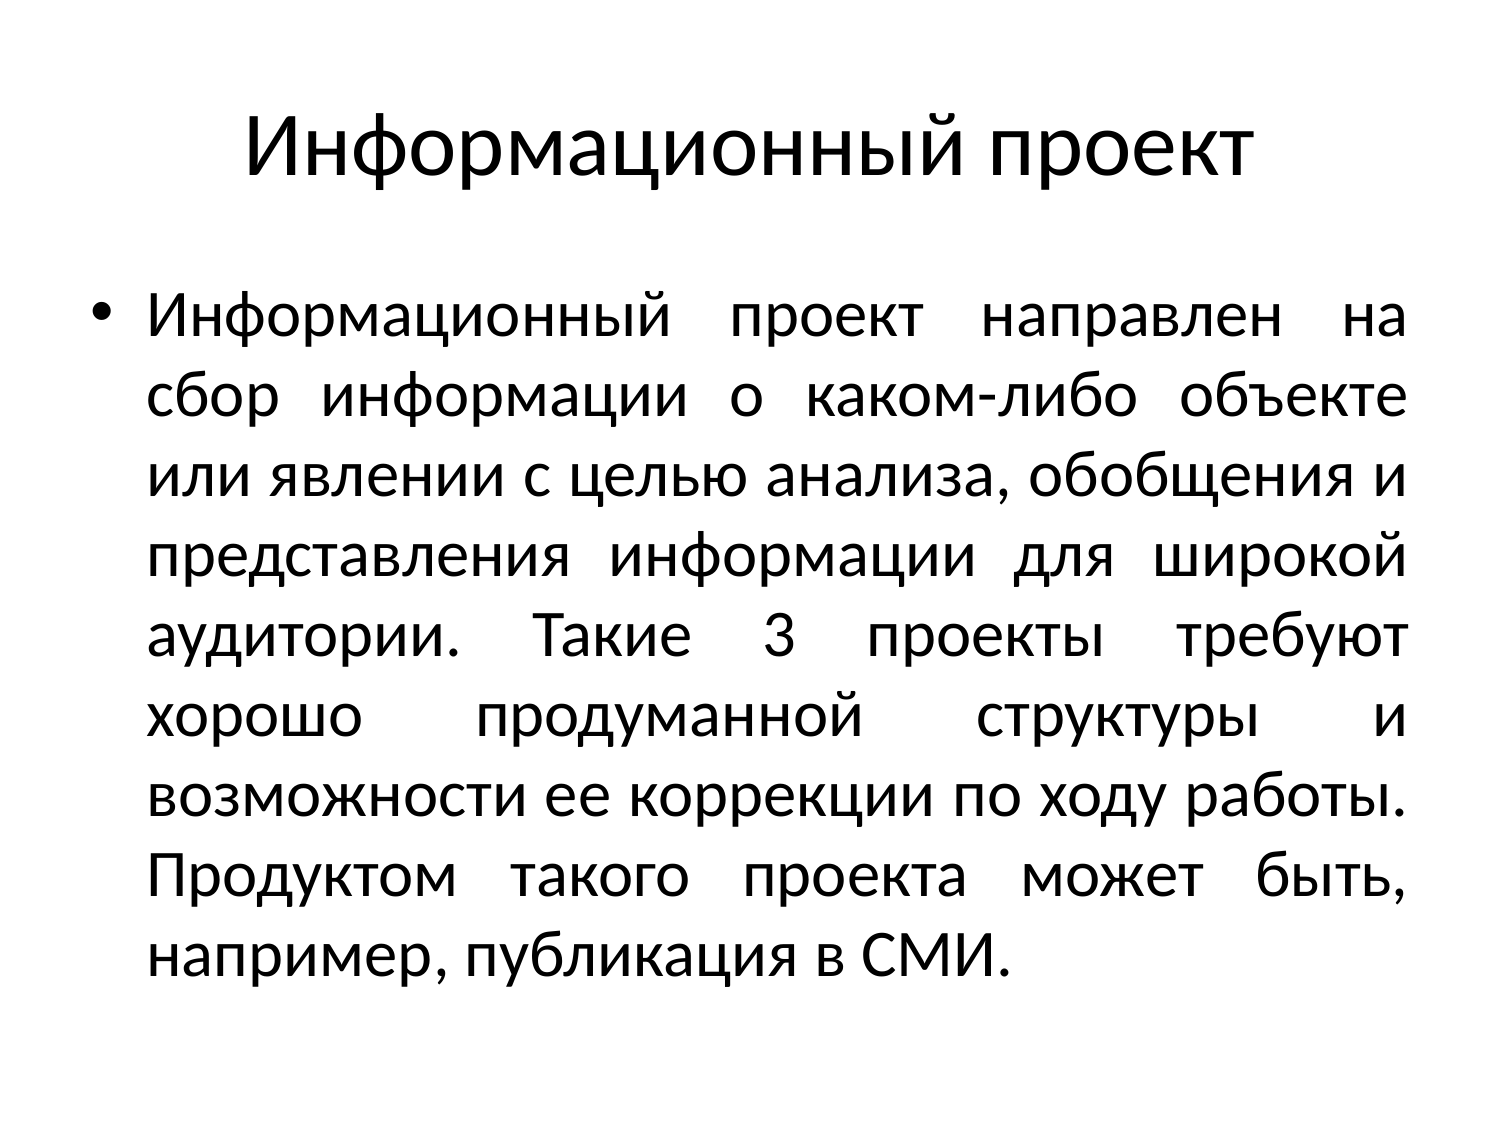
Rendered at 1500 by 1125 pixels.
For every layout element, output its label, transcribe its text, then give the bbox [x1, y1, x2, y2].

title Информационный проект [75, 45, 1425, 233]
list Информационный проект направлен на сбор информации о каком-либо объекте или явлении с целью анализа, обобщения и представления информации для широкой аудитории. Такие 3 проекты требуют хорошо продуманной структуры и возможности ее коррекции по ходу работы. Продуктом такого проекта может быть, например, публикация в СМИ. [75, 262, 1425, 1005]
